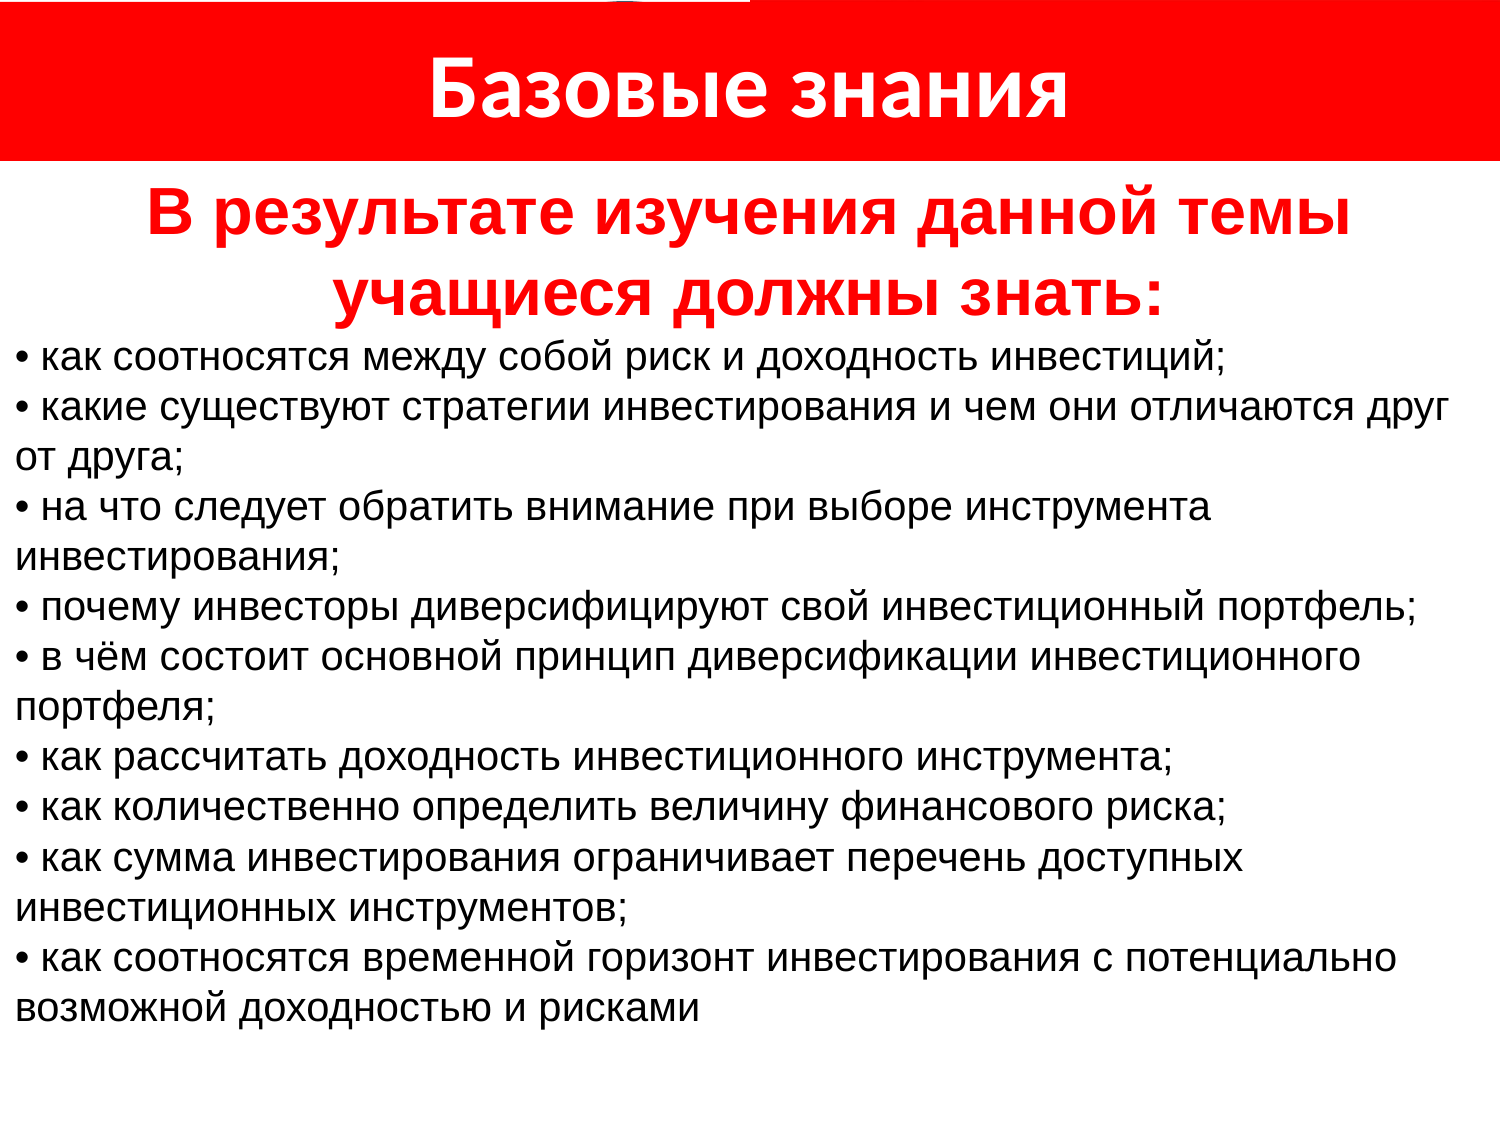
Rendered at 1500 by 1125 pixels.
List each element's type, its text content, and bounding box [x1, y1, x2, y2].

text_box В результате изучения данной темы учащиеся должны знать: • как соотносятся между собой риск и доходность инвестиций; • какие существуют стратегии инвестирования и чем они отличаются друг от друга; • на что следует обратить внимание при выборе инструмента инвестирования; • почему инвесторы диверсифицируют свой инвестиционный портфель; • в чём состоит основной принцип диверсификации инвестиционного портфеля; • как рассчитать доходность инвестиционного инструмента; • как количественно определить величину финансового риска; • как сумма инвестирования ограничивает перечень доступных инвестиционных инструментов; • как соотносятся временной горизонт инвестирования с потенциально возможной доходностью и рисками [0, 161, 1500, 1125]
text_box Базовые знания [752, 1, 1500, 161]
picture [0, 0, 1500, 237]
